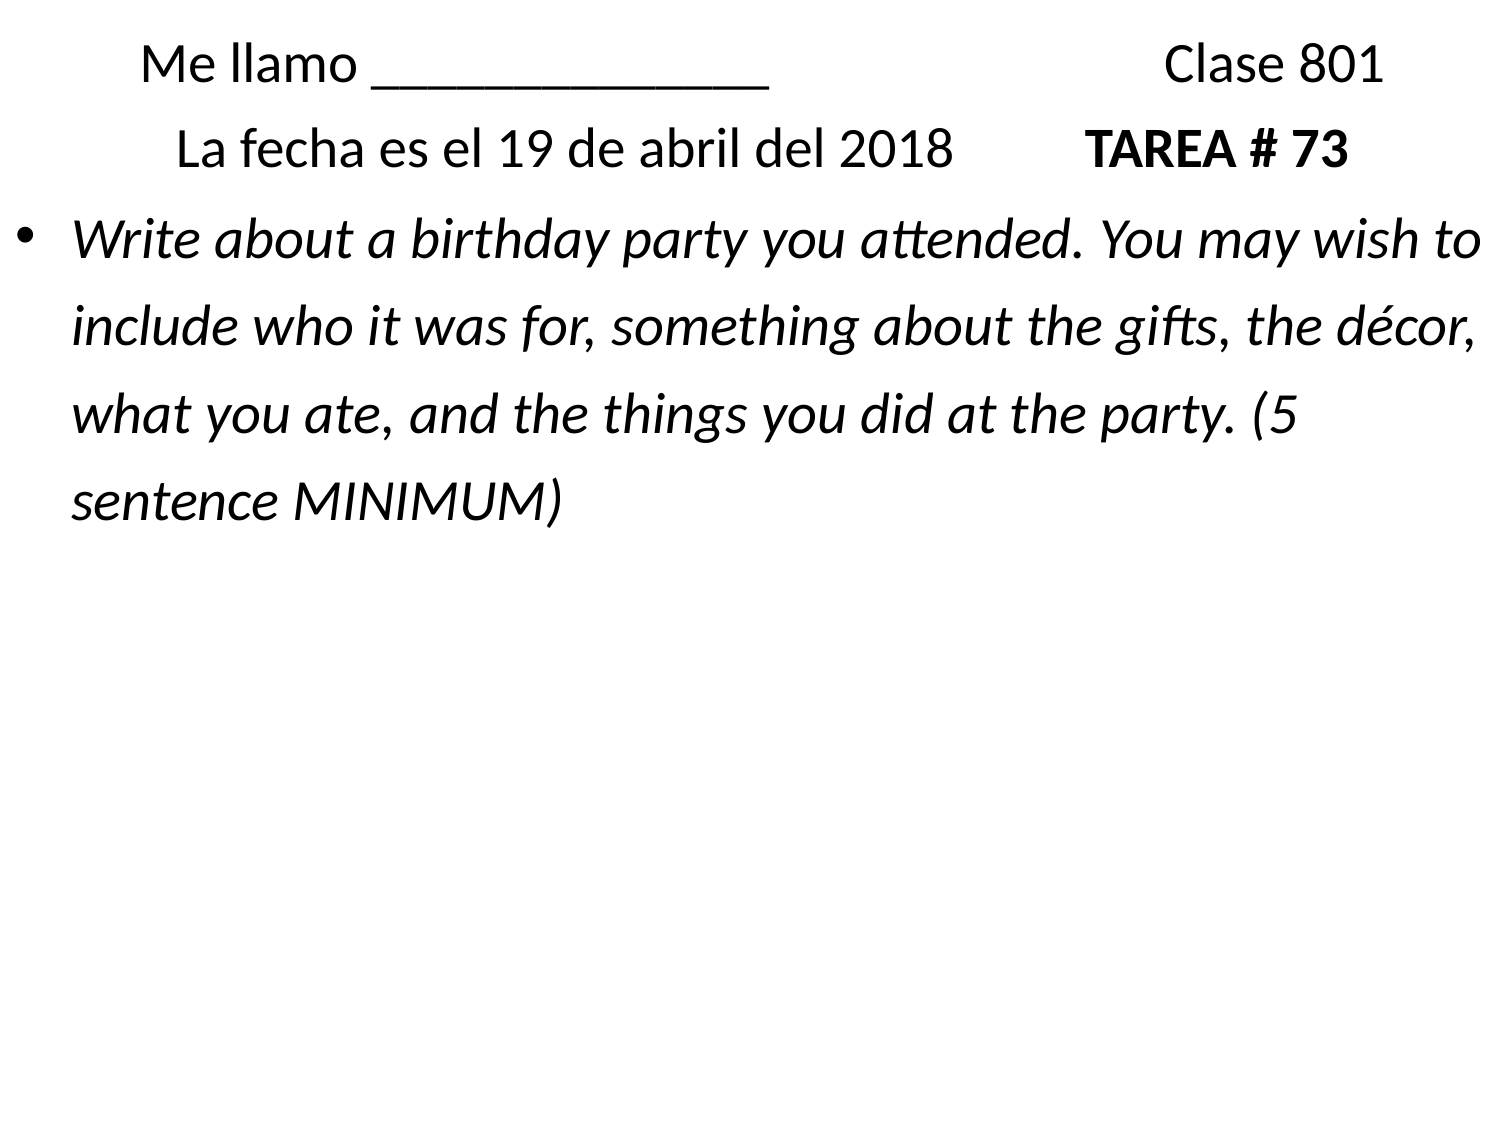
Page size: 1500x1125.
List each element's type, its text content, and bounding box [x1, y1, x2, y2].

list Write about a birthday party you attended. You may wish to include who it was for, something about the gifts, the décor, what you ate, and the things you did at the party. (5 sentence MINIMUM) [0, 174, 1500, 850]
title Me llamo ______________ Clase 801 La fecha es el 19 de abril del 2018 TAREA # 73 [24, 0, 1500, 174]
